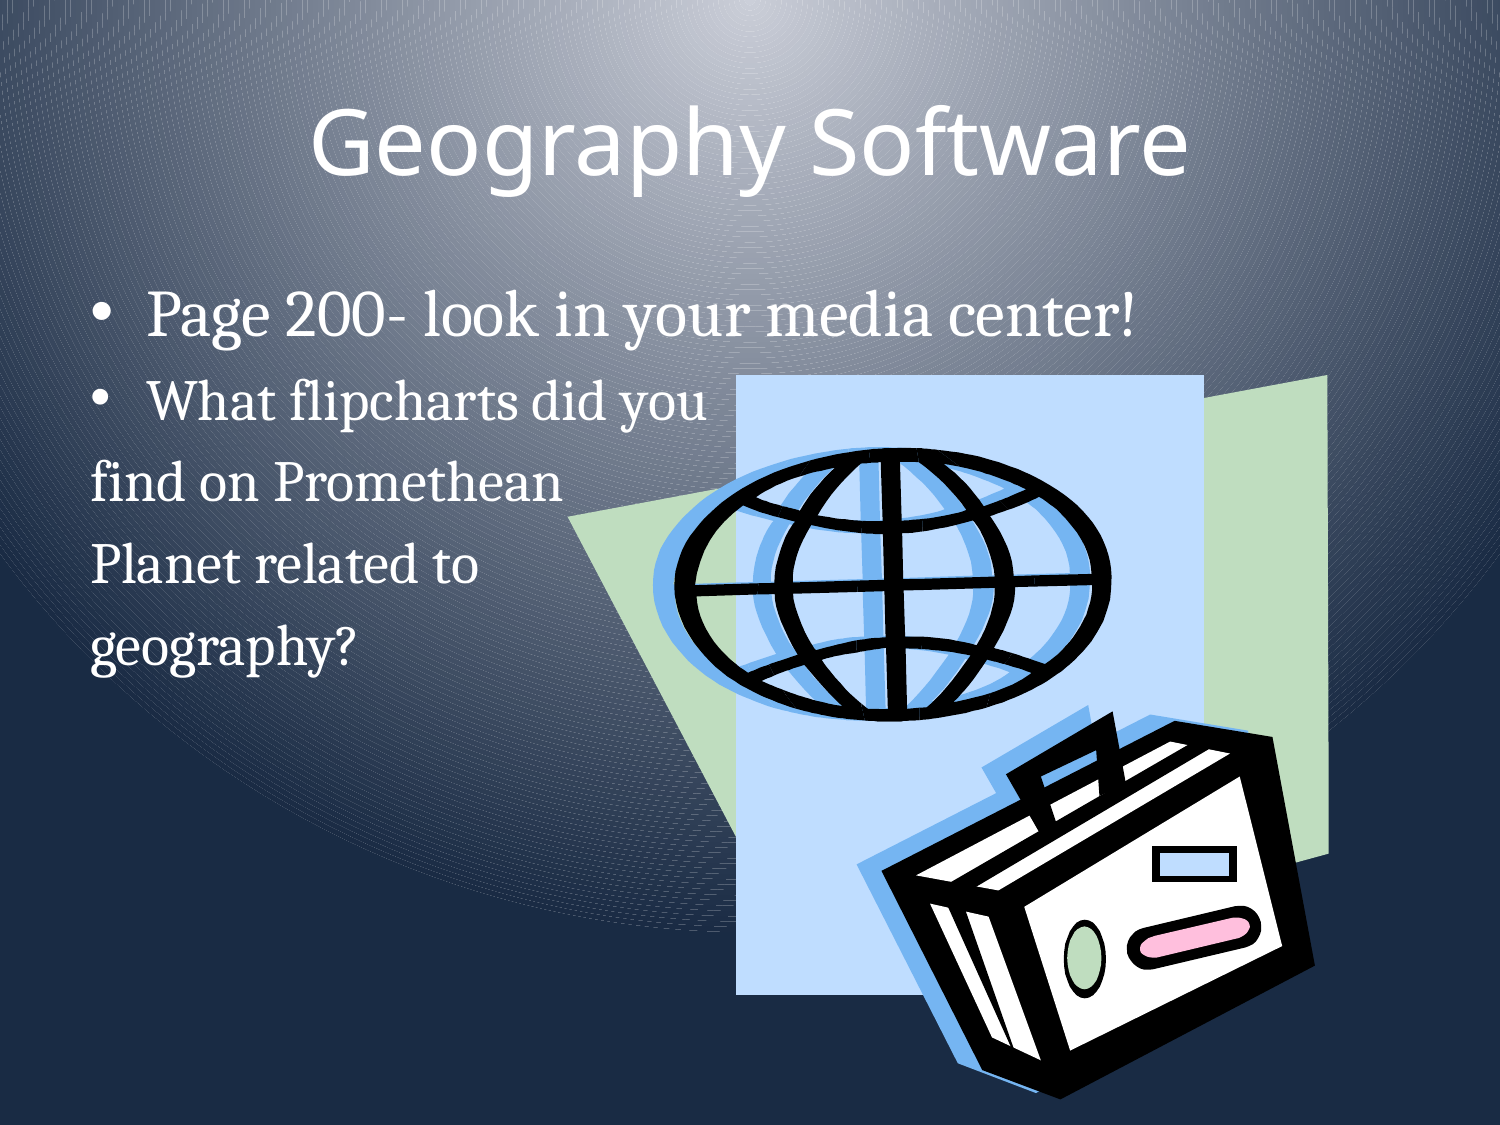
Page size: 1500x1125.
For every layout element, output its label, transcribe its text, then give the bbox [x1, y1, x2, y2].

title Geography Software [75, 45, 1425, 233]
list Page 200- look in your media center! What flipcharts did you find on Promethean Planet related to geography? [75, 262, 1425, 1005]
picture [567, 374, 1329, 1100]
